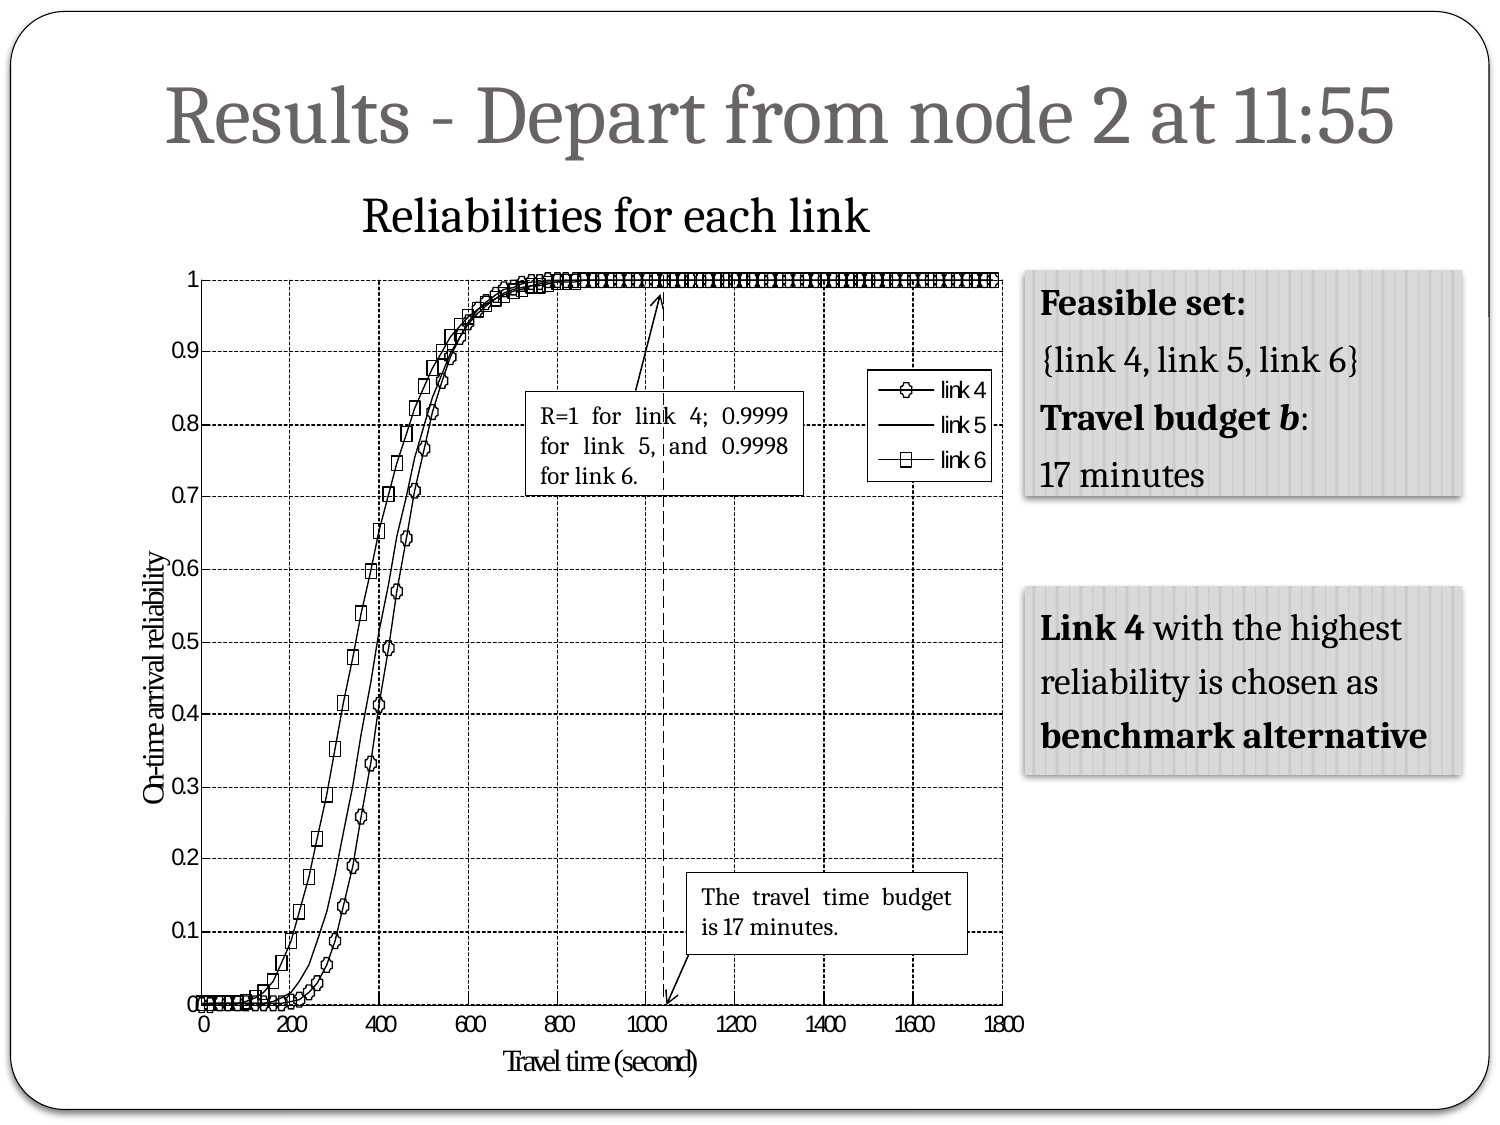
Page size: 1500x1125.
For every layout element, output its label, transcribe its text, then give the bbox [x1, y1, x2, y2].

text_box Link 4 with the highest reliability is chosen as benchmark alternative [1108, 586, 1463, 776]
text_box Reliabilities for each link [346, 174, 913, 210]
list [66, 212, 1101, 1105]
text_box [524, 274, 968, 1006]
title Results - Depart from node 2 at 11:55 [150, 45, 1425, 175]
text_box Feasible set: {link 4, link 5, link 6} Travel budget b: 17 minutes [1108, 270, 1463, 497]
